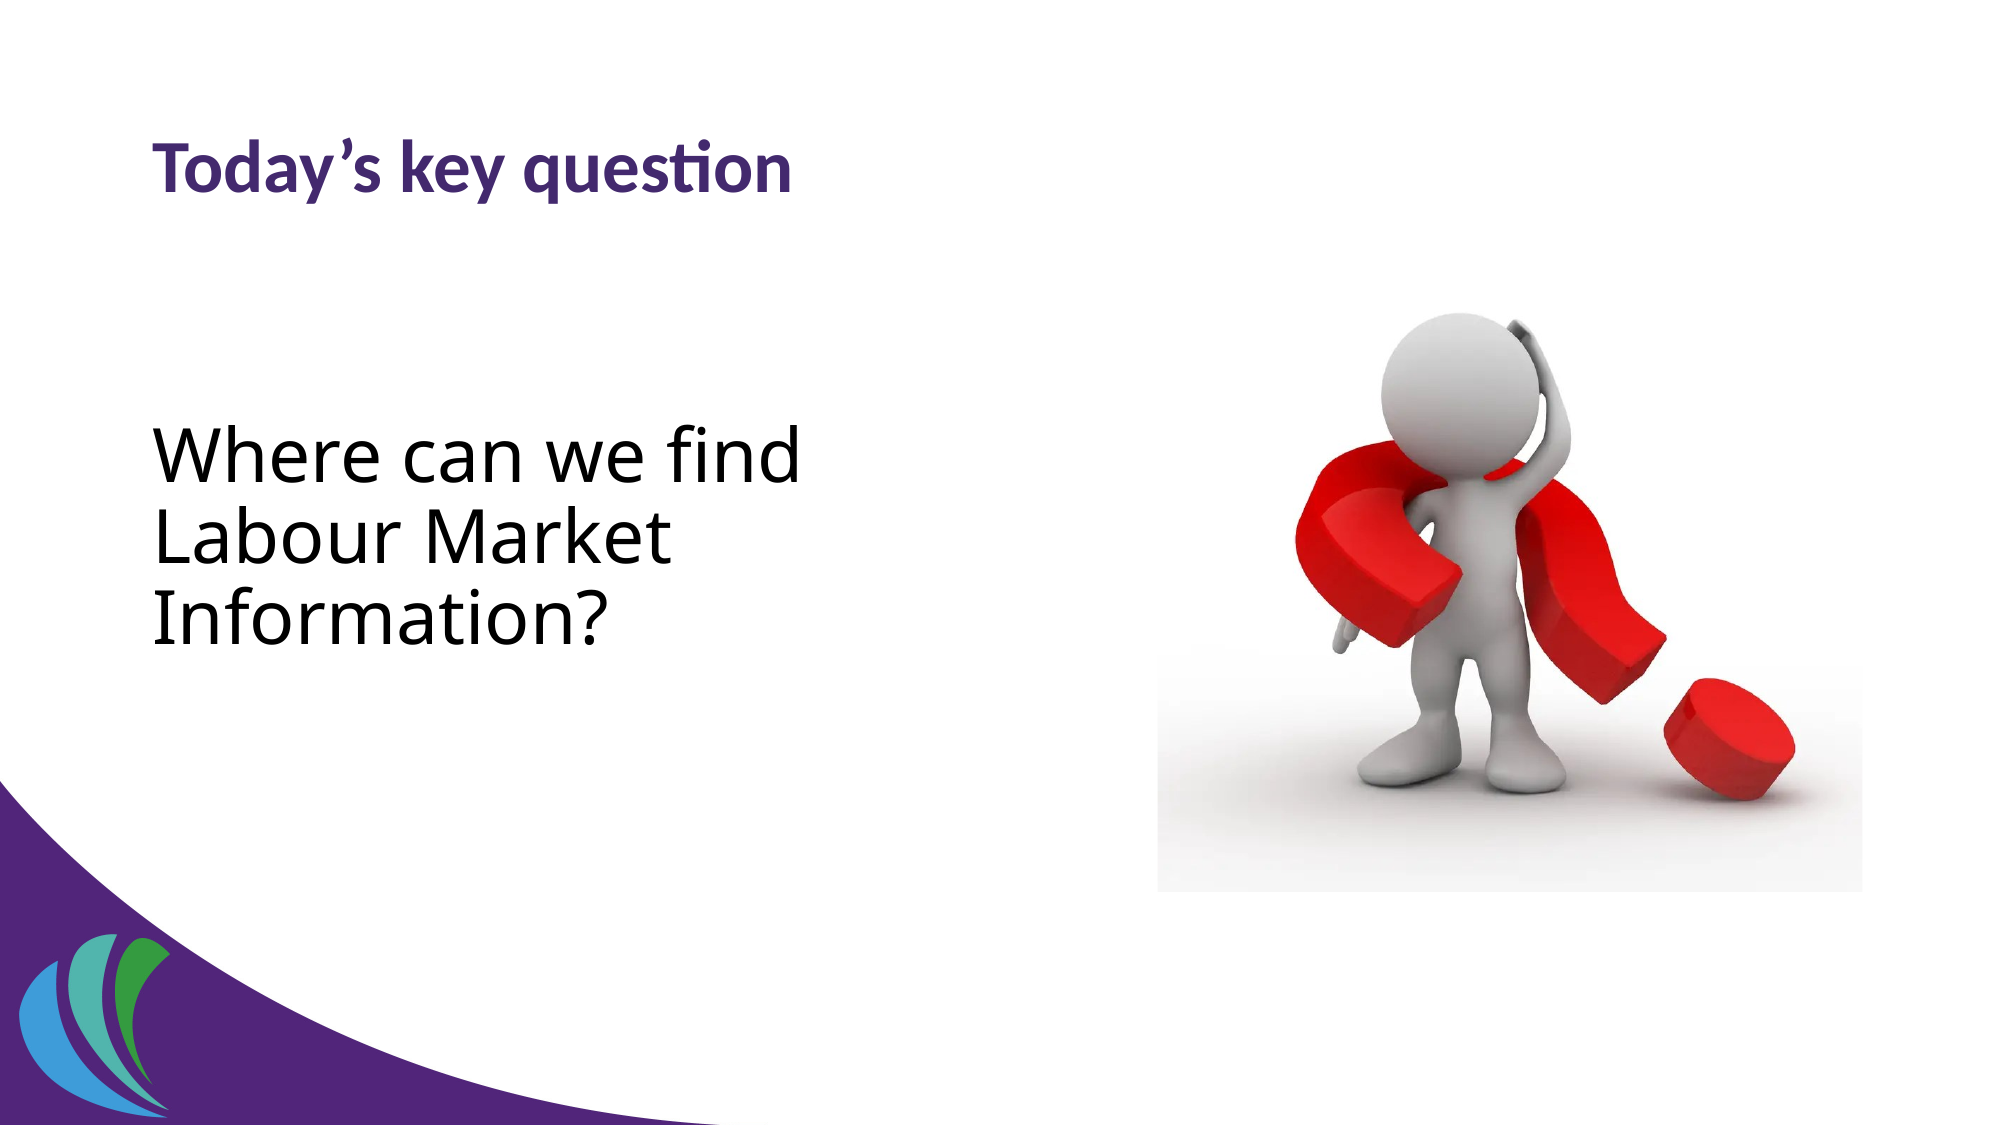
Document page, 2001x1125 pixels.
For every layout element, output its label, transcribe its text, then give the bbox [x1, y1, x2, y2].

list Where can we find Labour Market Information? [137, 299, 988, 1014]
title Today’s key question [137, 59, 1863, 278]
picture [0, 1, 2000, 1125]
